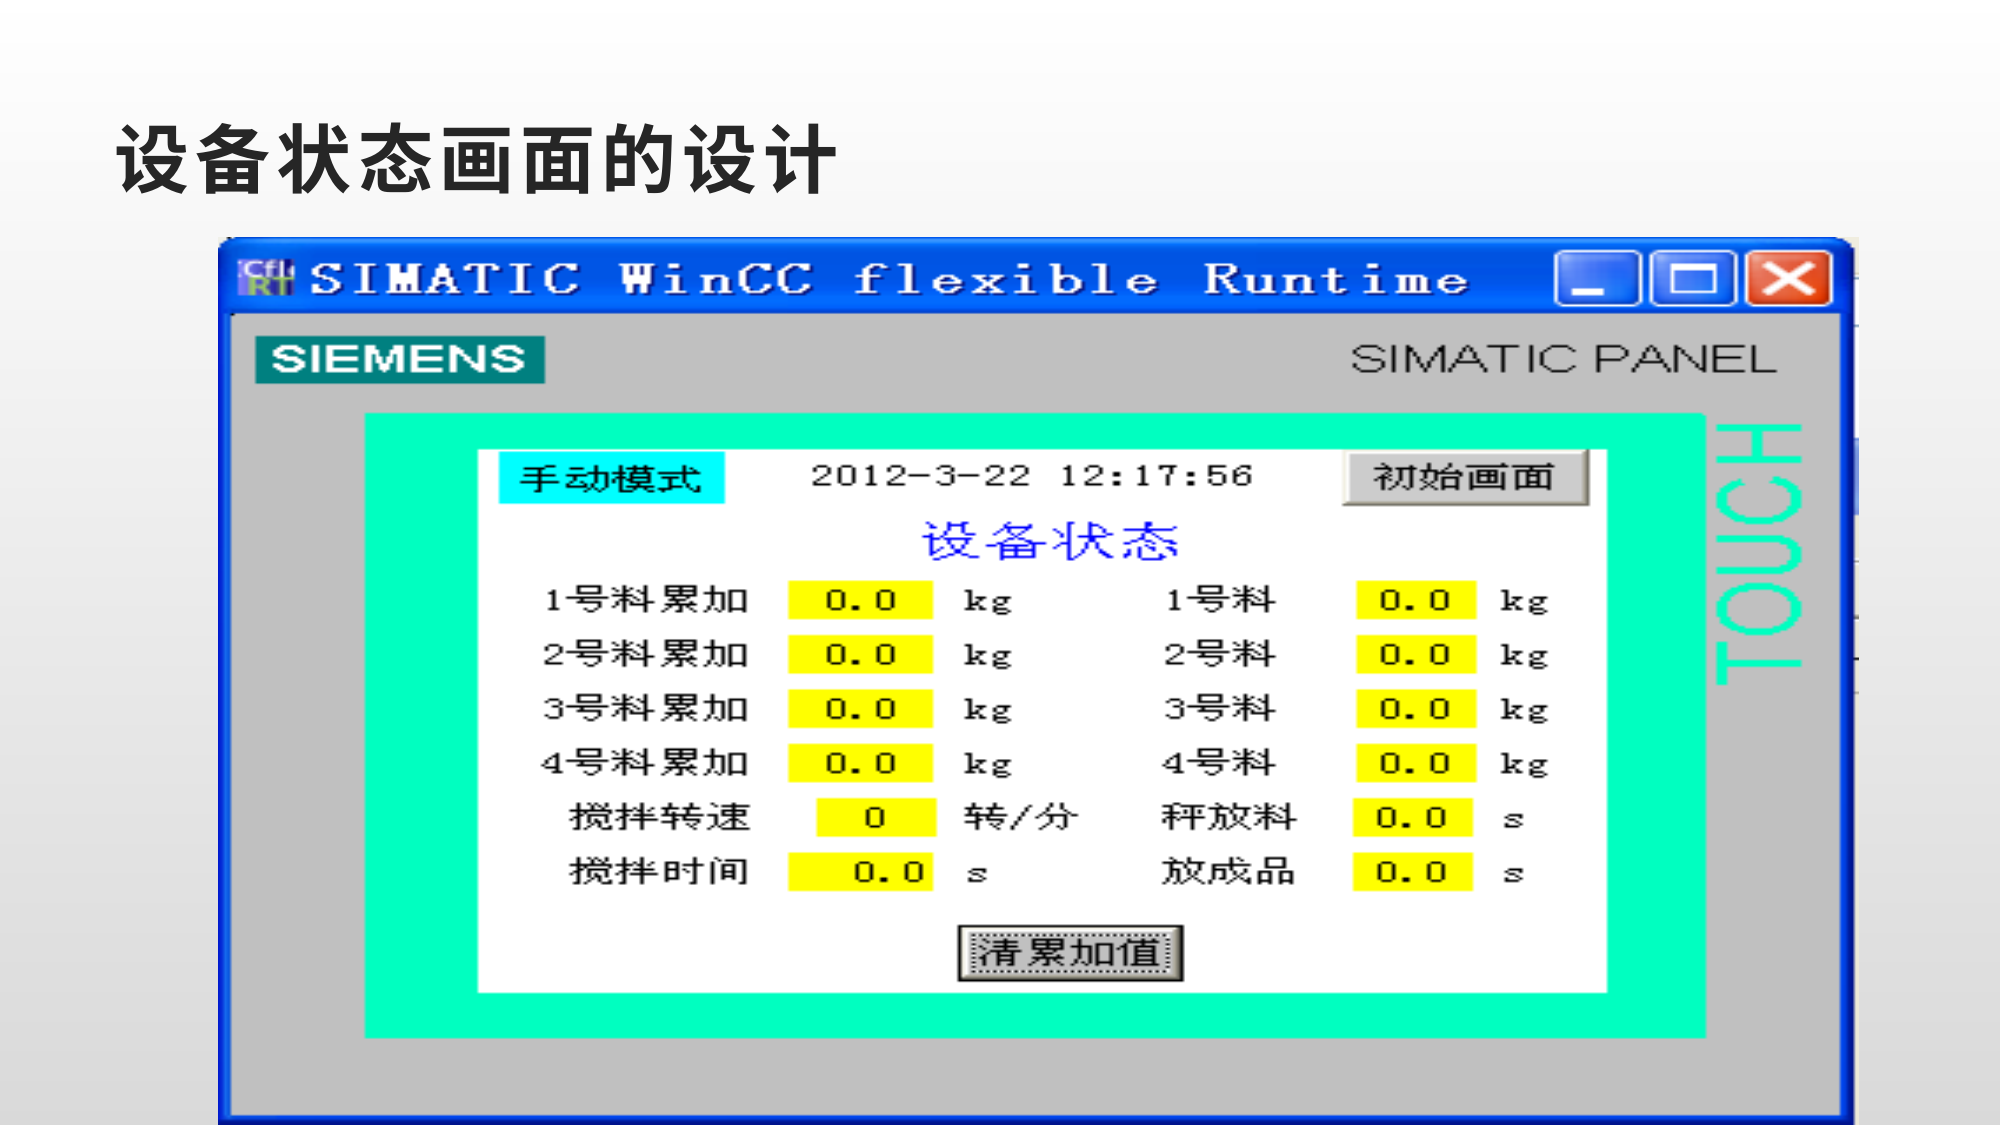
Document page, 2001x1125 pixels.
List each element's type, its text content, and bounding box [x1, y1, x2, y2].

title 设备状态画面的设计 [99, 99, 1900, 216]
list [218, 237, 1859, 1125]
